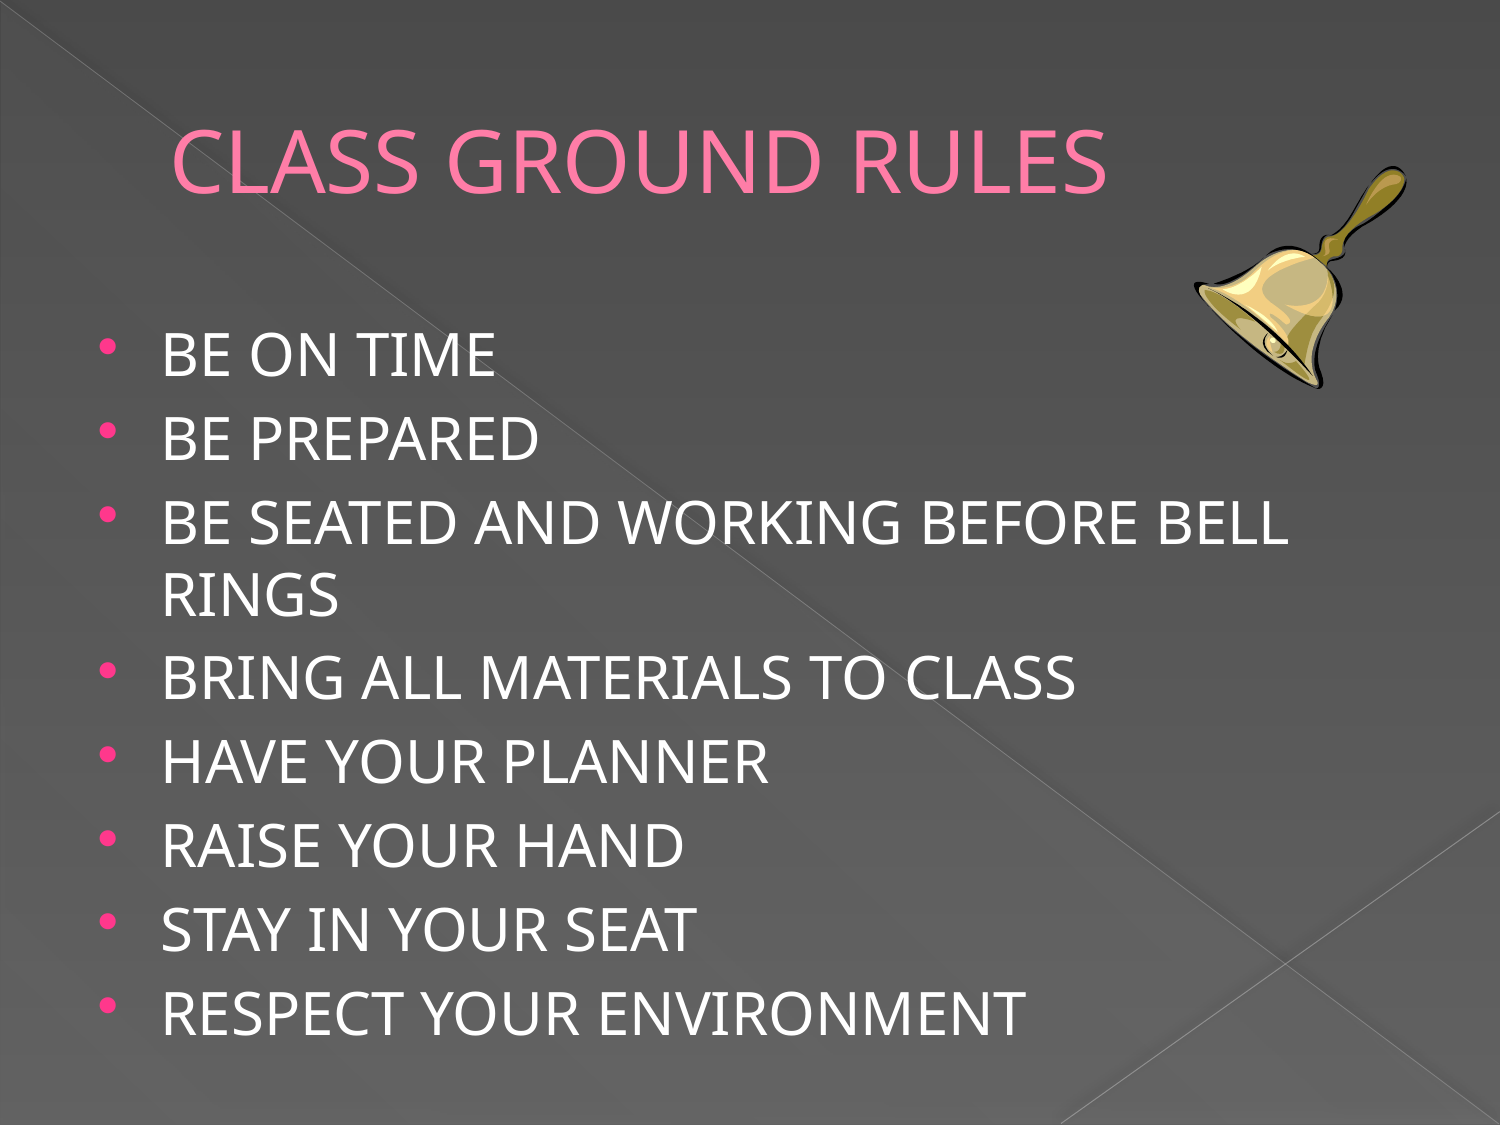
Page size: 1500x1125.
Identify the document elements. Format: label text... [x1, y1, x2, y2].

title CLASS GROUND RULES [75, 43, 1425, 274]
list BE ON TIME BE PREPARED BE SEATED AND WORKING BEFORE BELL RINGS BRING ALL MATERIALS TO CLASS HAVE YOUR PLANNER RAISE YOUR HAND STAY IN YOUR SEAT RESPECT YOUR ENVIRONMENT [74, 308, 1426, 1060]
picture [1174, 149, 1411, 399]
